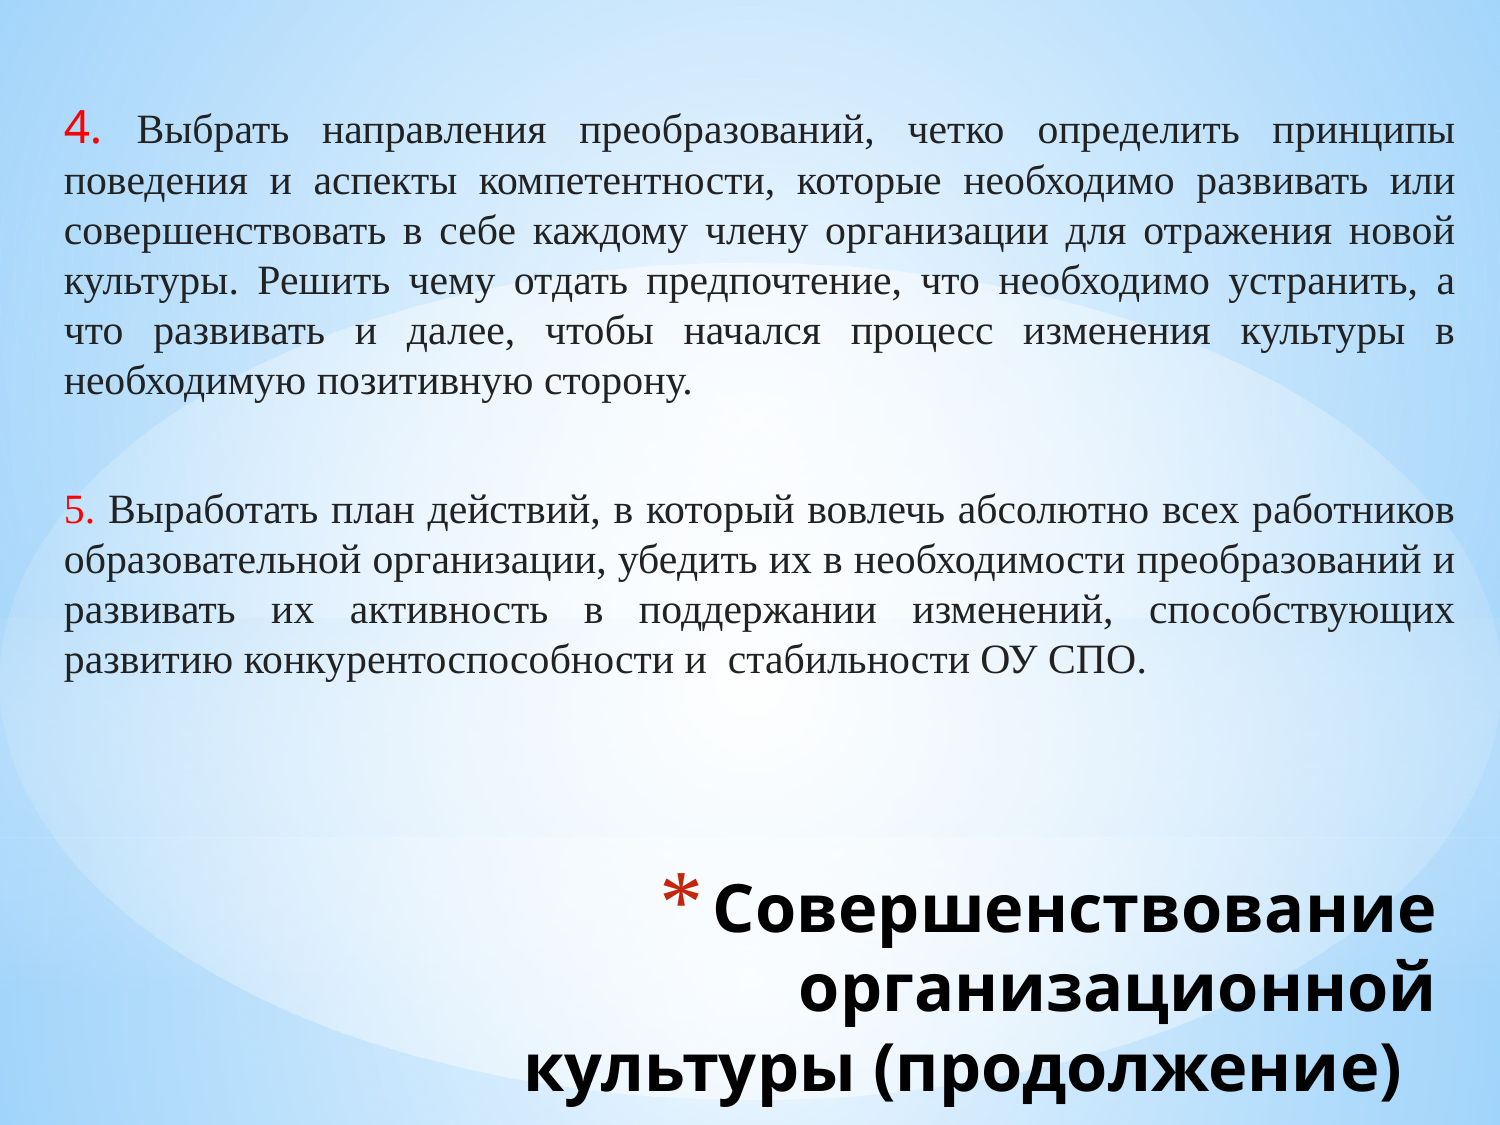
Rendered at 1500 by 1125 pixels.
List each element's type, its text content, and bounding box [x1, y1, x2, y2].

title Совершенствование организационной культуры (продолжение) [383, 857, 1453, 1090]
list 4. Выбрать направления преобразований, четко определить принципы поведения и аспекты компетентности, которые необходимо развивать или совершенствовать в себе каждому члену организации для отражения новой культуры. Решить чему отдать предпочтение, что необходимо устранить, а что развивать и далее, чтобы начался процесс изменения культуры в необходимую позитивную сторону. 5. Выработать план действий, в который вовлечь абсолютно всех работников образовательной организации, убедить их в необходимости преобразований и развивать их активность в поддержании изменений, способствующих развитию конкурентоспособности и стабильности ОУ СПО. [41, 90, 1471, 811]
